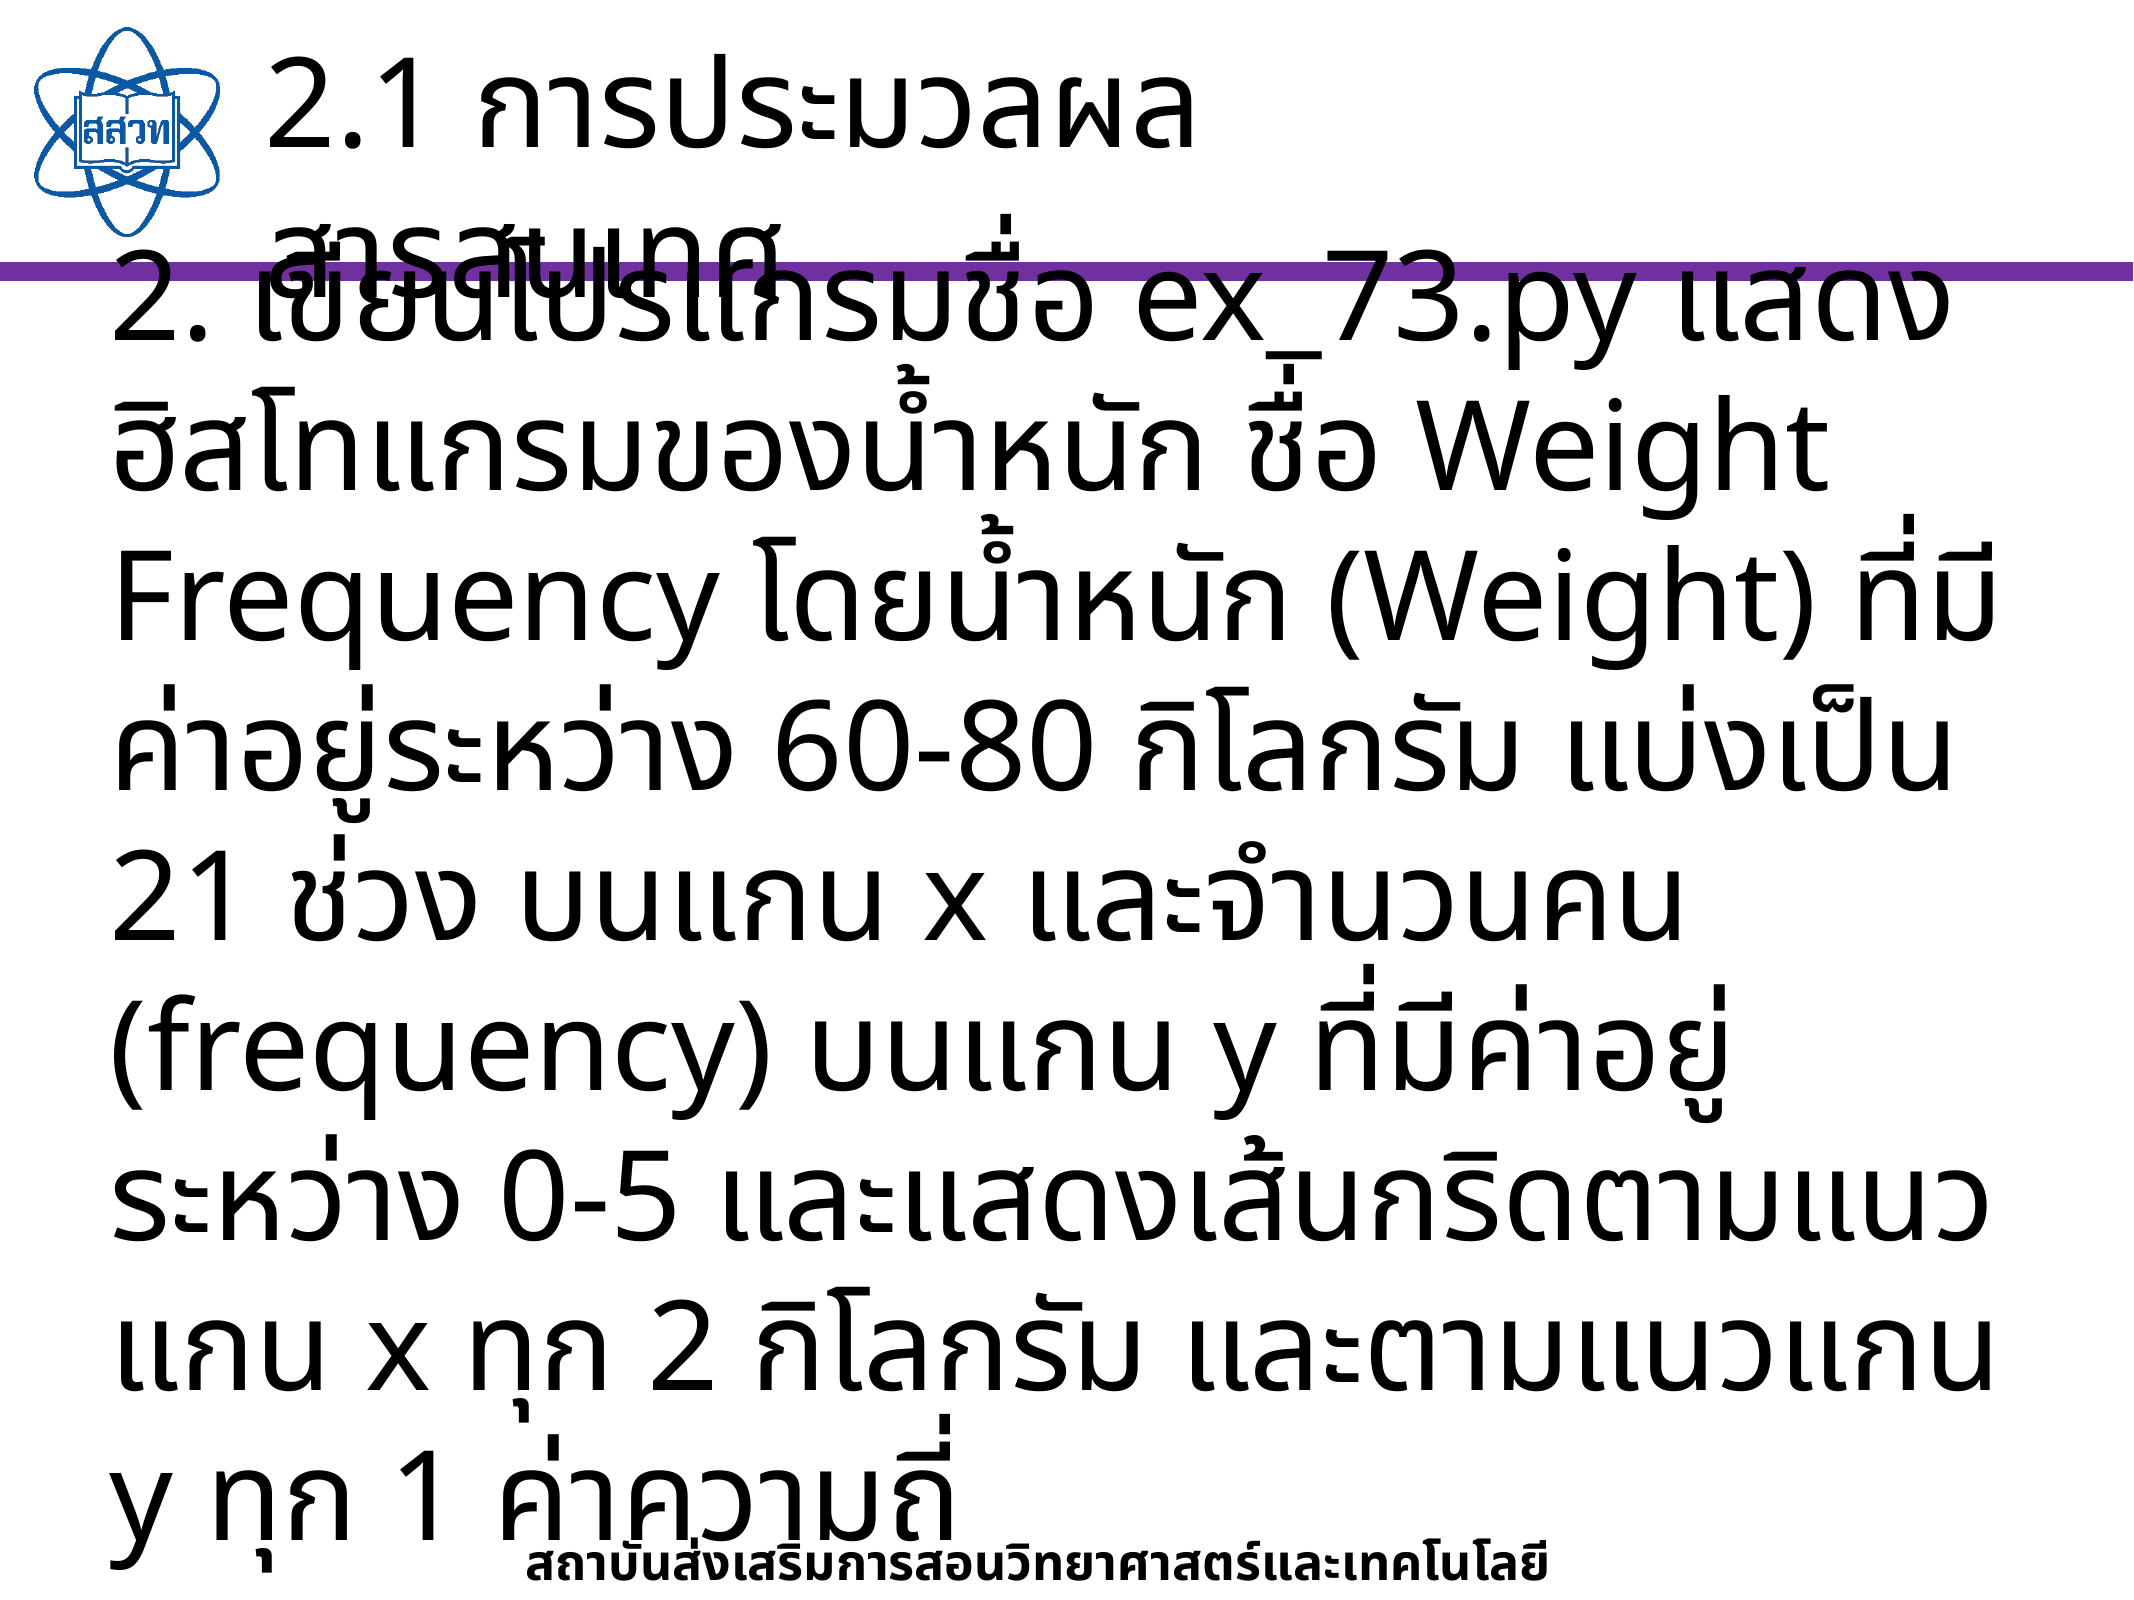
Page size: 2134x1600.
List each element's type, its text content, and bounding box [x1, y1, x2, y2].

text_box 2. เขียนโปรแกรมชื่อ ex_73.py แสดงฮิสโทแกรมของน้ำหนัก ชื่อ Weight Frequency โดยน้ำหนัก (Weight) ที่มีค่าอยู่ระหว่าง 60-80 กิโลกรัม แบ่งเป็น 21 ช่วง บนแกน x และจำนวนคน (frequency) บนแกน y ที่มีค่าอยู่ระหว่าง 0-5 และแสดงเส้นกริดตามแนวแกน x ทุก 2 กิโลกรัม และตามแนวแกน y ทุก 1 ค่าความถี่ [101, 427, 2029, 1354]
text_box สถาบันส่งเสริมการสอนวิทยาศาสตร์และเทคโนโลยี [74, 1522, 2002, 1589]
text_box 2.1 การประมวลผลสารสนเทศ [256, 88, 1347, 257]
picture [33, 27, 220, 237]
